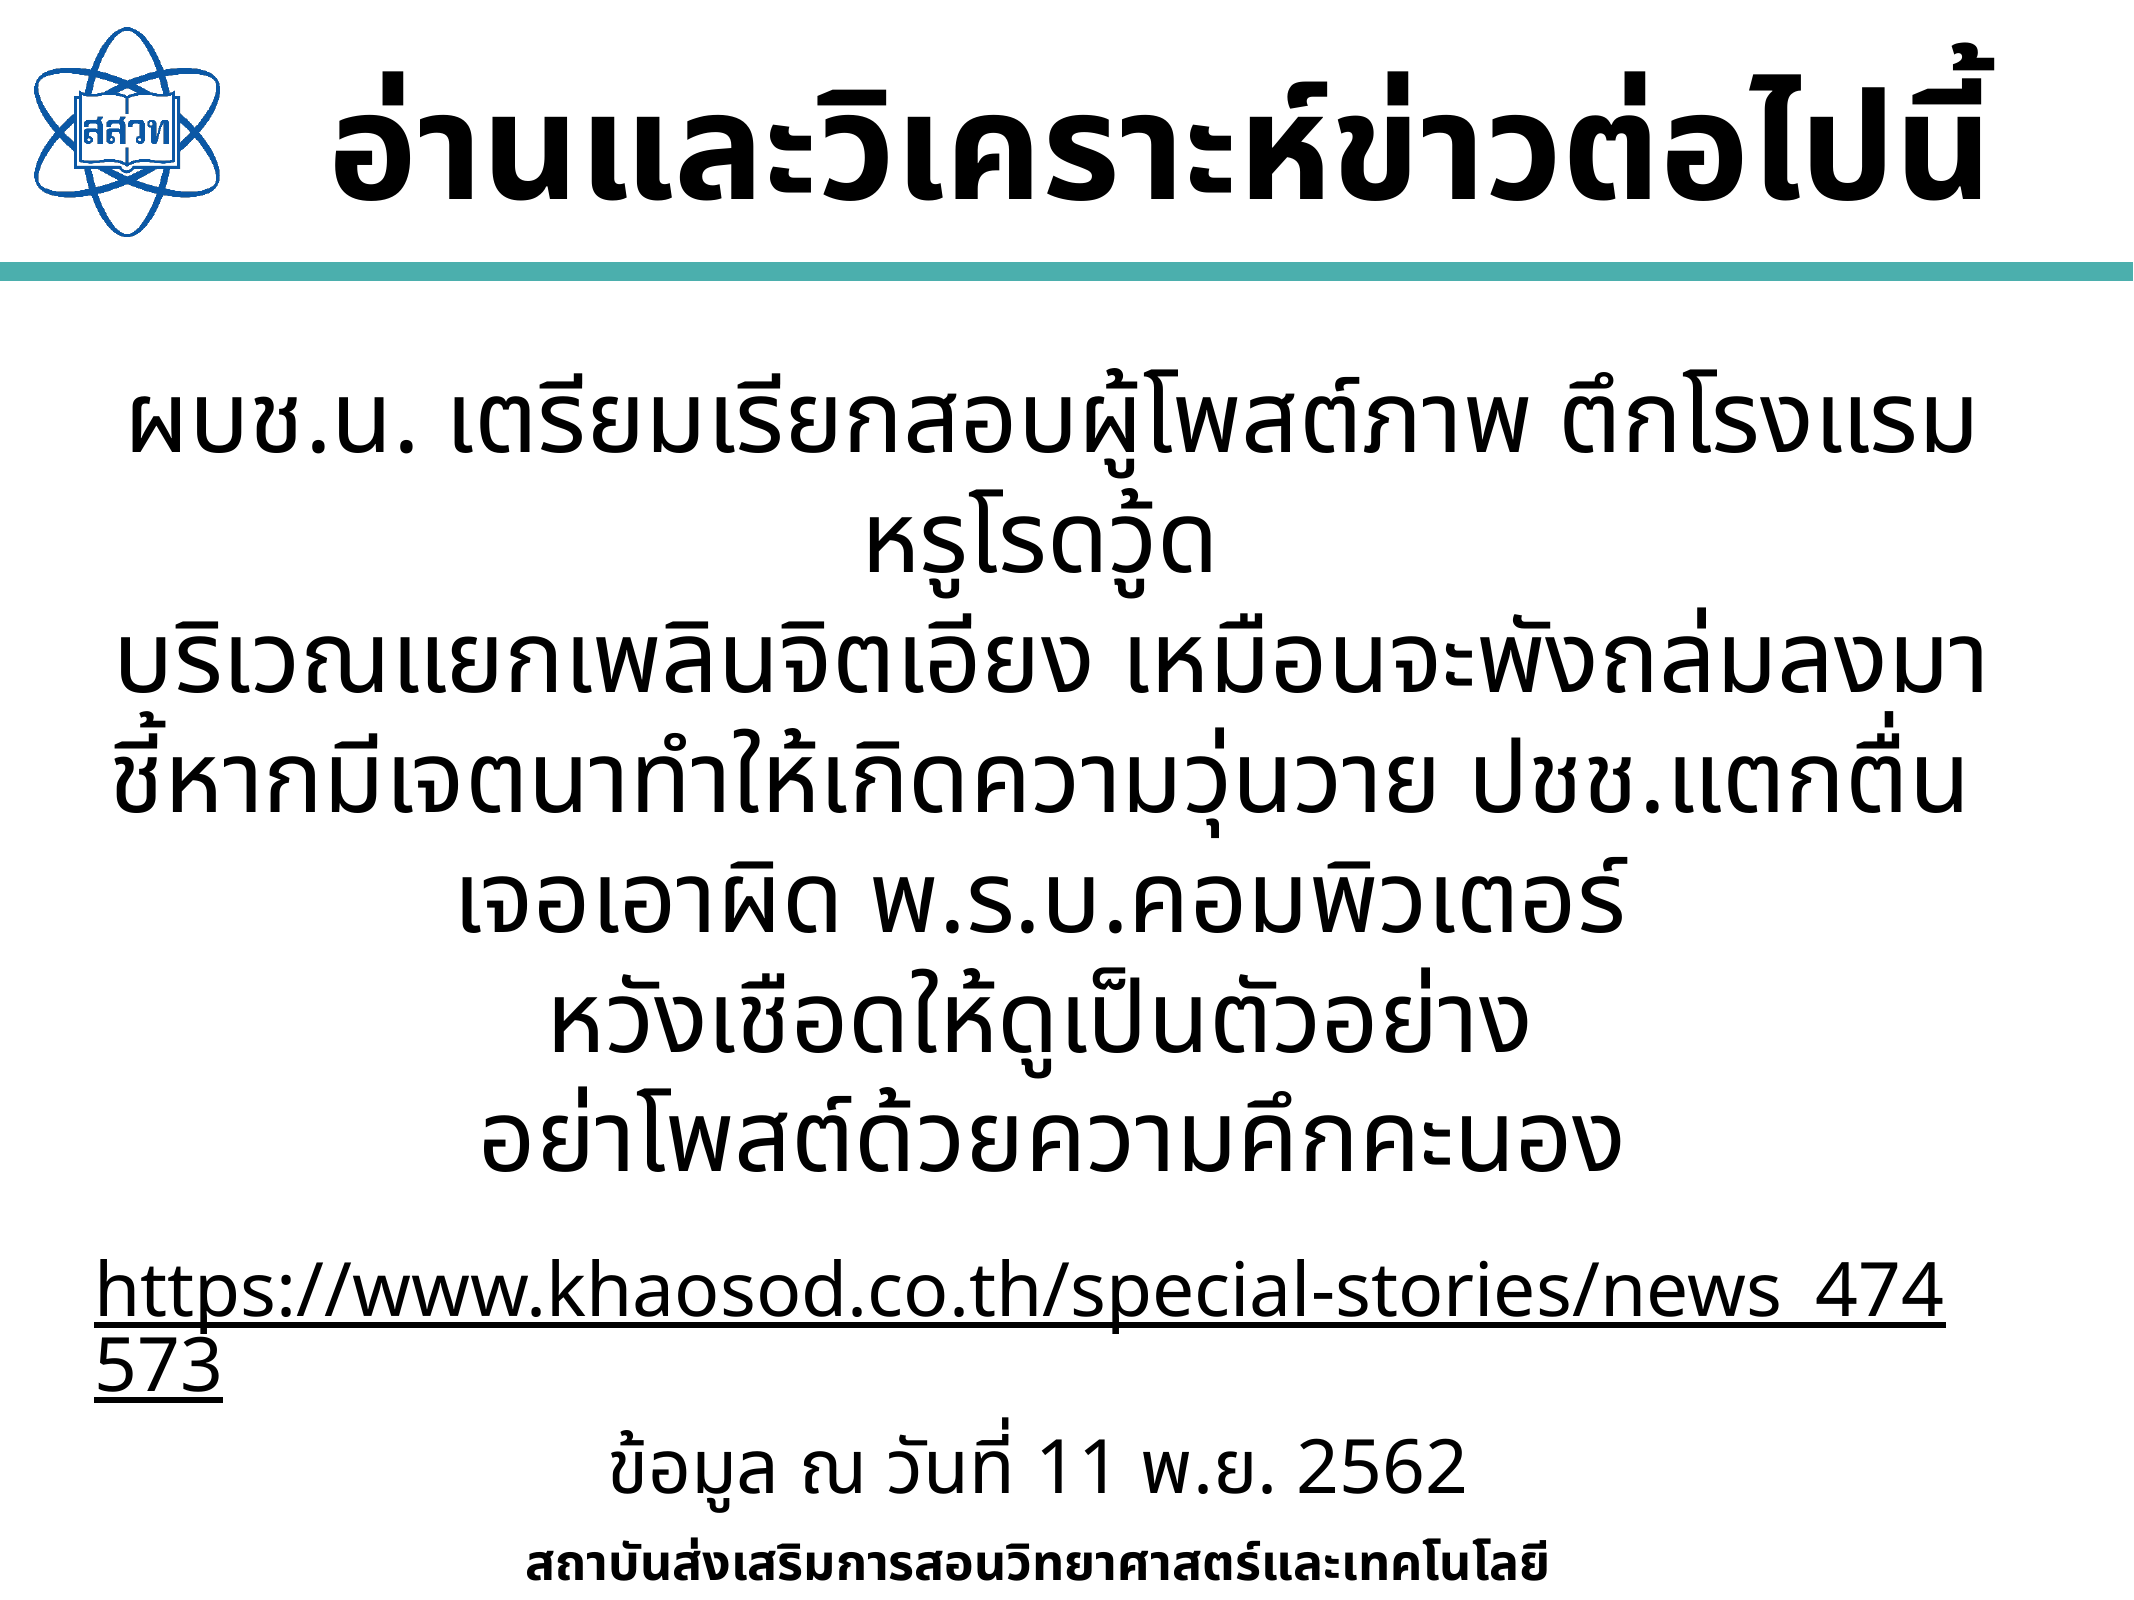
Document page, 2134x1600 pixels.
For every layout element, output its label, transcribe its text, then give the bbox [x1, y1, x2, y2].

picture [33, 27, 220, 237]
text_box ผบช.น. เตรียมเรียกสอบผู้โพสต์ภาพ ตึกโรงแรมหรูโรดวู้ด บริเวณแยกเพลินจิตเอียง เหมือนจะพังถล่มลงมา ชี้หากมีเจตนาทำให้เกิดความวุ่นวาย ปชช.แตกตื่น เจอเอาผิด พ.ร.บ.คอมพิวเตอร์ หวังเชือดให้ดูเป็นตัวอย่าง อย่าโพสต์ด้วยความคึกคะนอง [101, 343, 2006, 1201]
text_box https://www.khaosod.co.th/special-stories/news_474573 ข้อมูล ณ วันที่ 11 พ.ย. 2562 [86, 1233, 1990, 1442]
text_box สถาบันส่งเสริมการสอนวิทยาศาสตร์และเทคโนโลยี [74, 1522, 2002, 1589]
text_box อ่านและวิเคราะห์ข่าวต่อไปนี้ [259, 41, 2063, 238]
